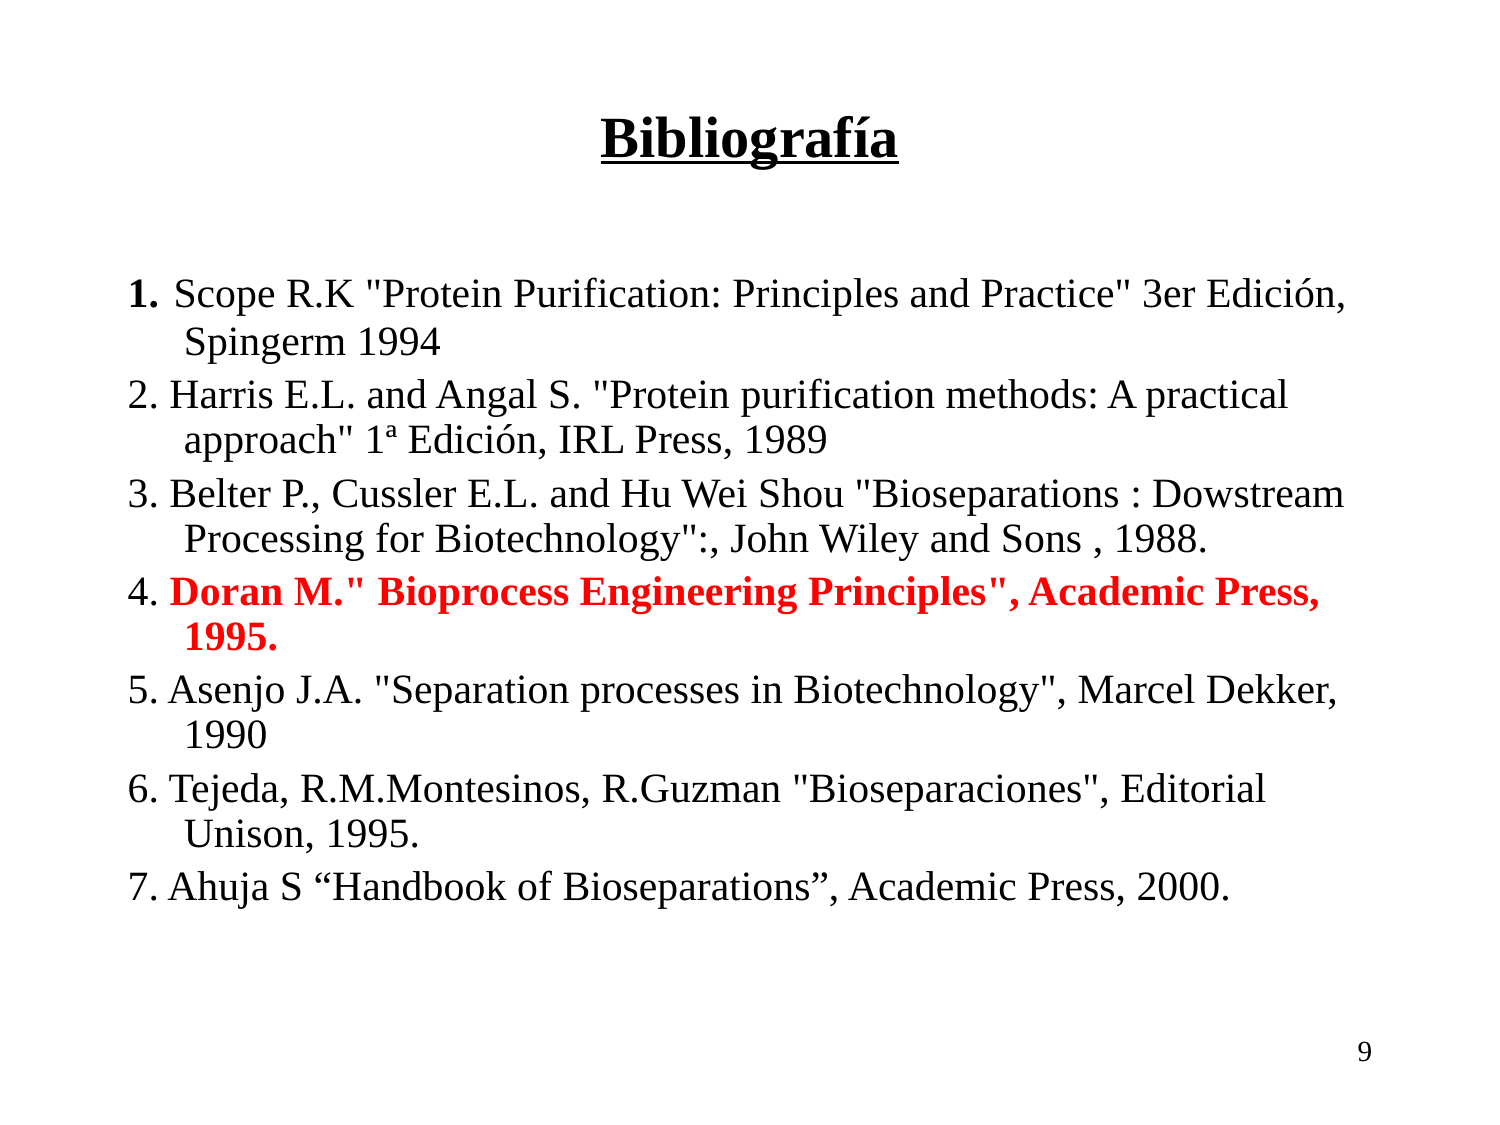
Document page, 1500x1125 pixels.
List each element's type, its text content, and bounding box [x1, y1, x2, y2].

list Bibliografía 1. Scope R.K "Protein Purification: Principles and Practice" 3er Edición, Spingerm 1994 2. Harris E.L. and Angal S. "Protein purification methods: A practical approach" 1ª Edición, IRL Press, 1989 3. Belter P., Cussler E.L. and Hu Wei Shou "Bioseparations : Dowstream Processing for Biotechnology":, John Wiley and Sons , 1988. 4. Doran M." Bioprocess Engineering Principles", Academic Press, 1995. 5. Asenjo J.A. "Separation processes in Biotechnology", Marcel Dekker, 1990 6. Tejeda, R.M.Montesinos, R.Guzman "Bioseparaciones", Editorial Unison, 1995. 7. Ahuja S “Handbook of Bioseparations”, Academic Press, 2000. [112, 99, 1388, 851]
slide_number 9 [1074, 1024, 1388, 1101]
